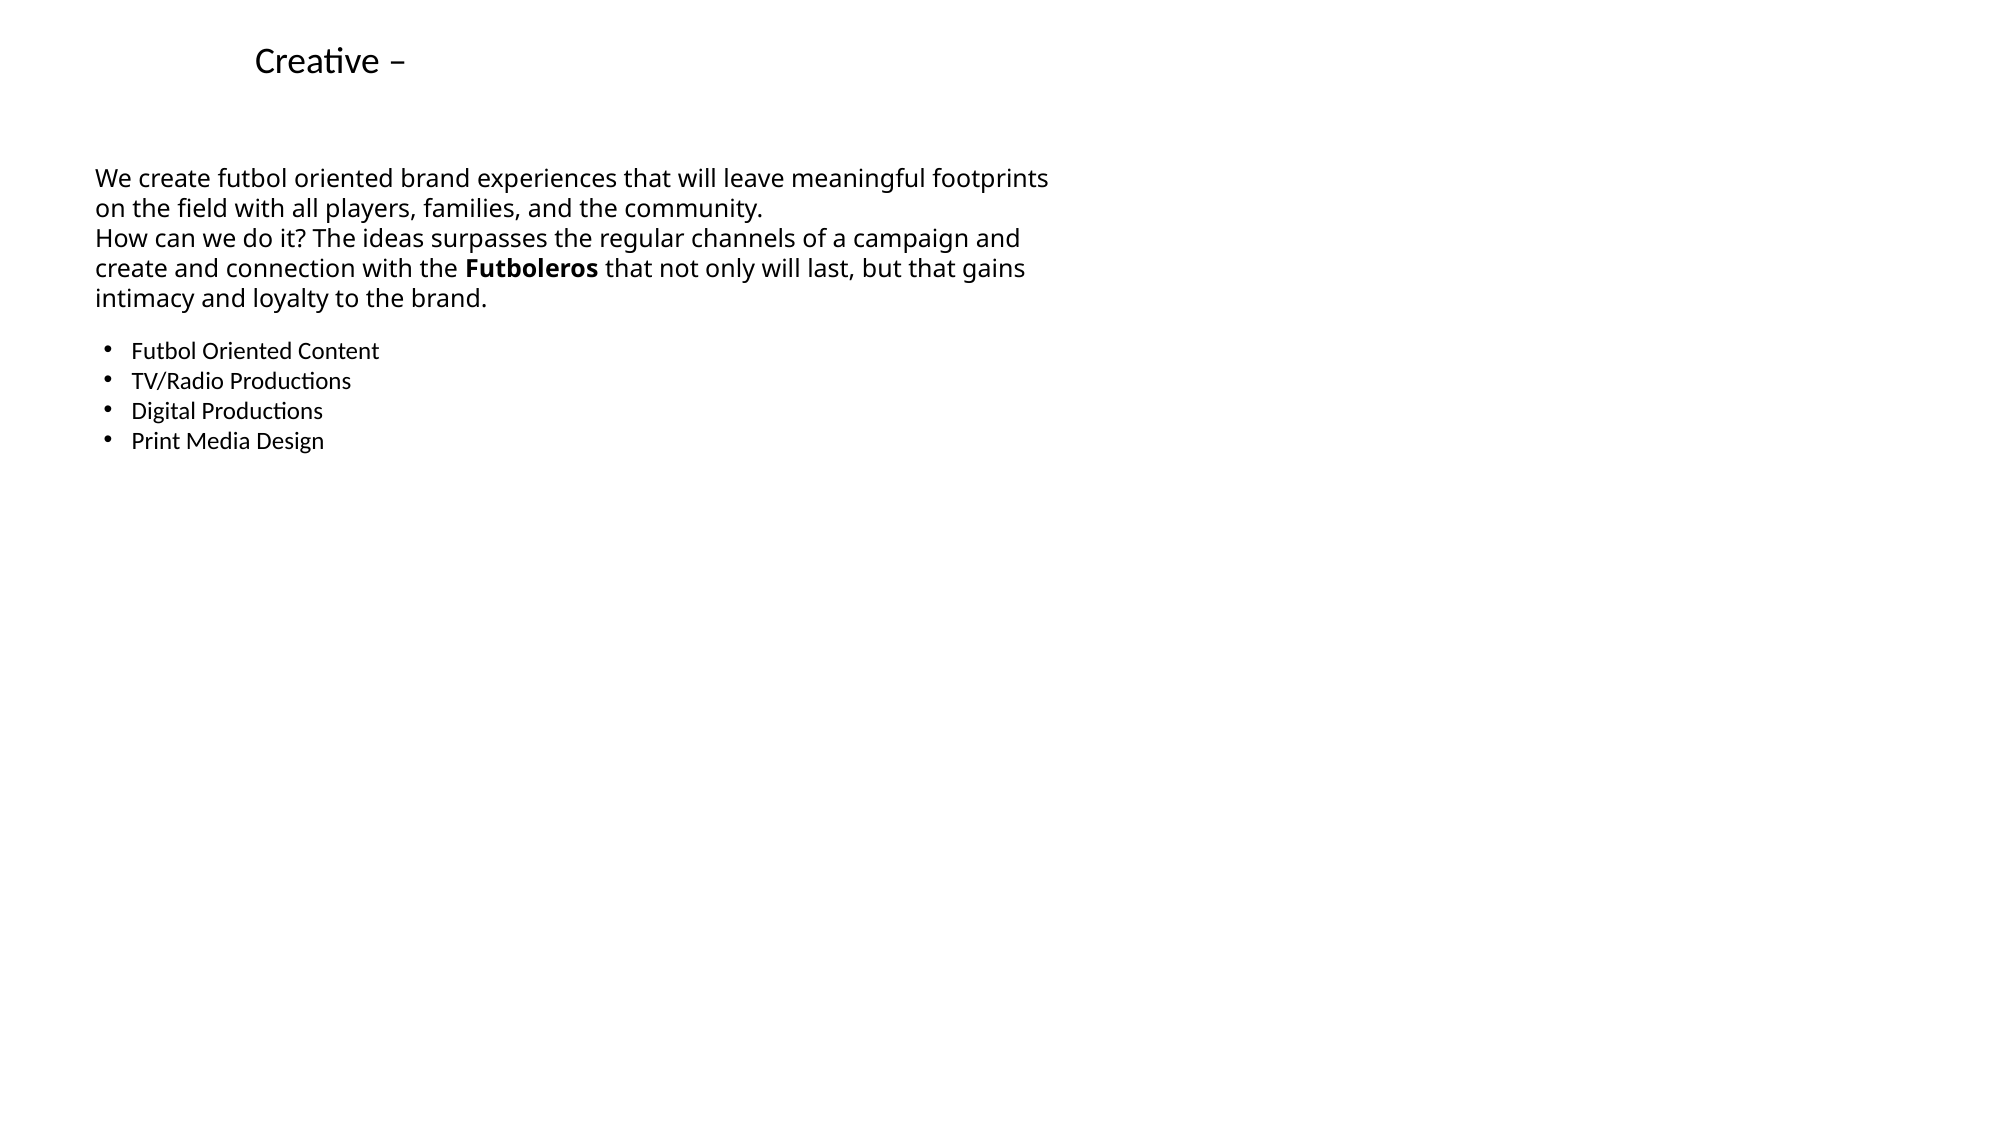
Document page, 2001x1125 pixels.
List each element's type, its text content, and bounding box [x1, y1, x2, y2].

text_box Futbol Oriented Content TV/Radio Productions Digital Productions Print Media Design [88, 326, 489, 462]
text_box We create futbol oriented brand experiences that will leave meaningful footprints on the field with all players, families, and the community. How can we do it? The ideas surpasses the regular channels of a campaign and create and connection with the Futboleros that not only will last, but that gains intimacy and loyalty to the brand. [80, 155, 1081, 320]
text_box Creative – [240, 28, 423, 89]
